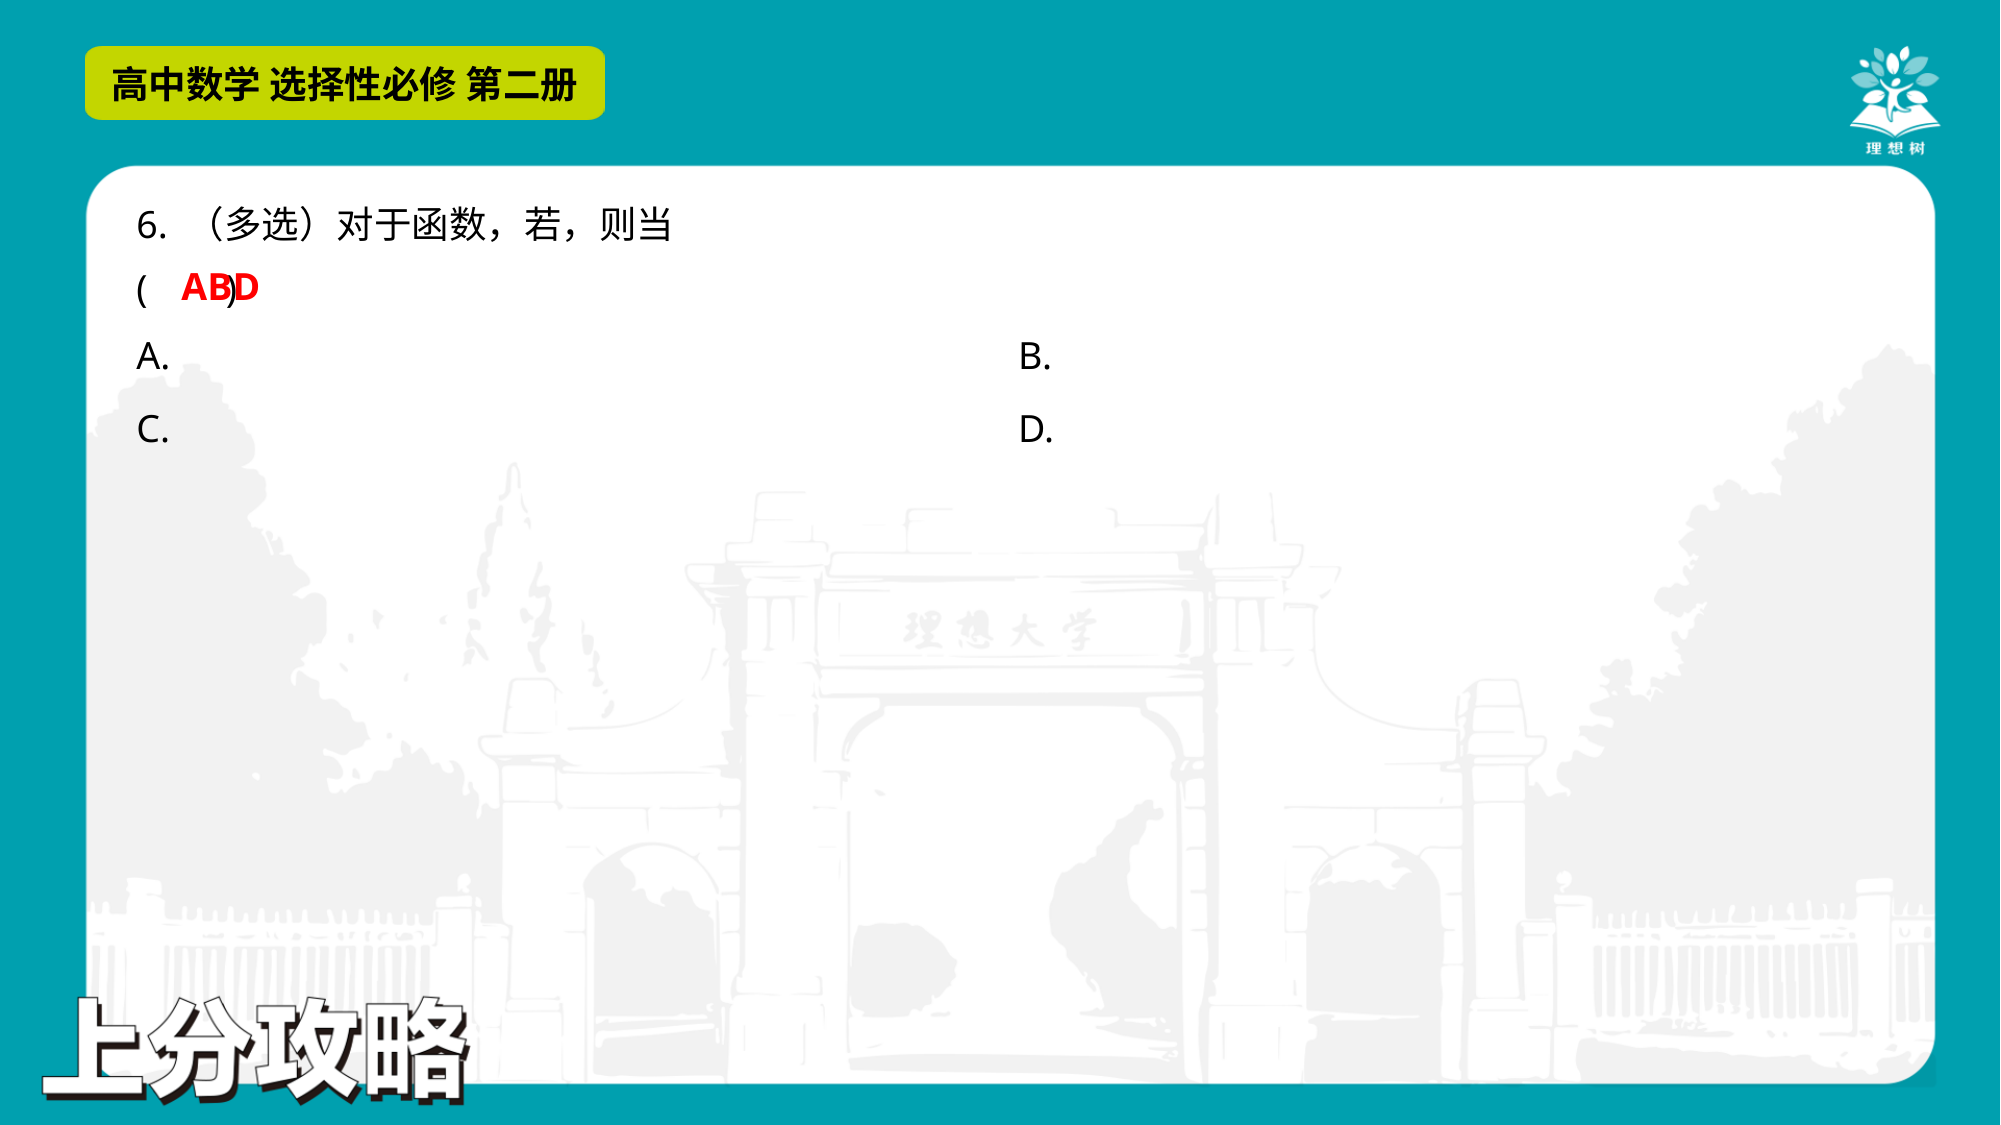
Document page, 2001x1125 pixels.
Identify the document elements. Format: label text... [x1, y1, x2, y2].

picture [0, 0, 2000, 1125]
text_box ABD [166, 243, 276, 302]
